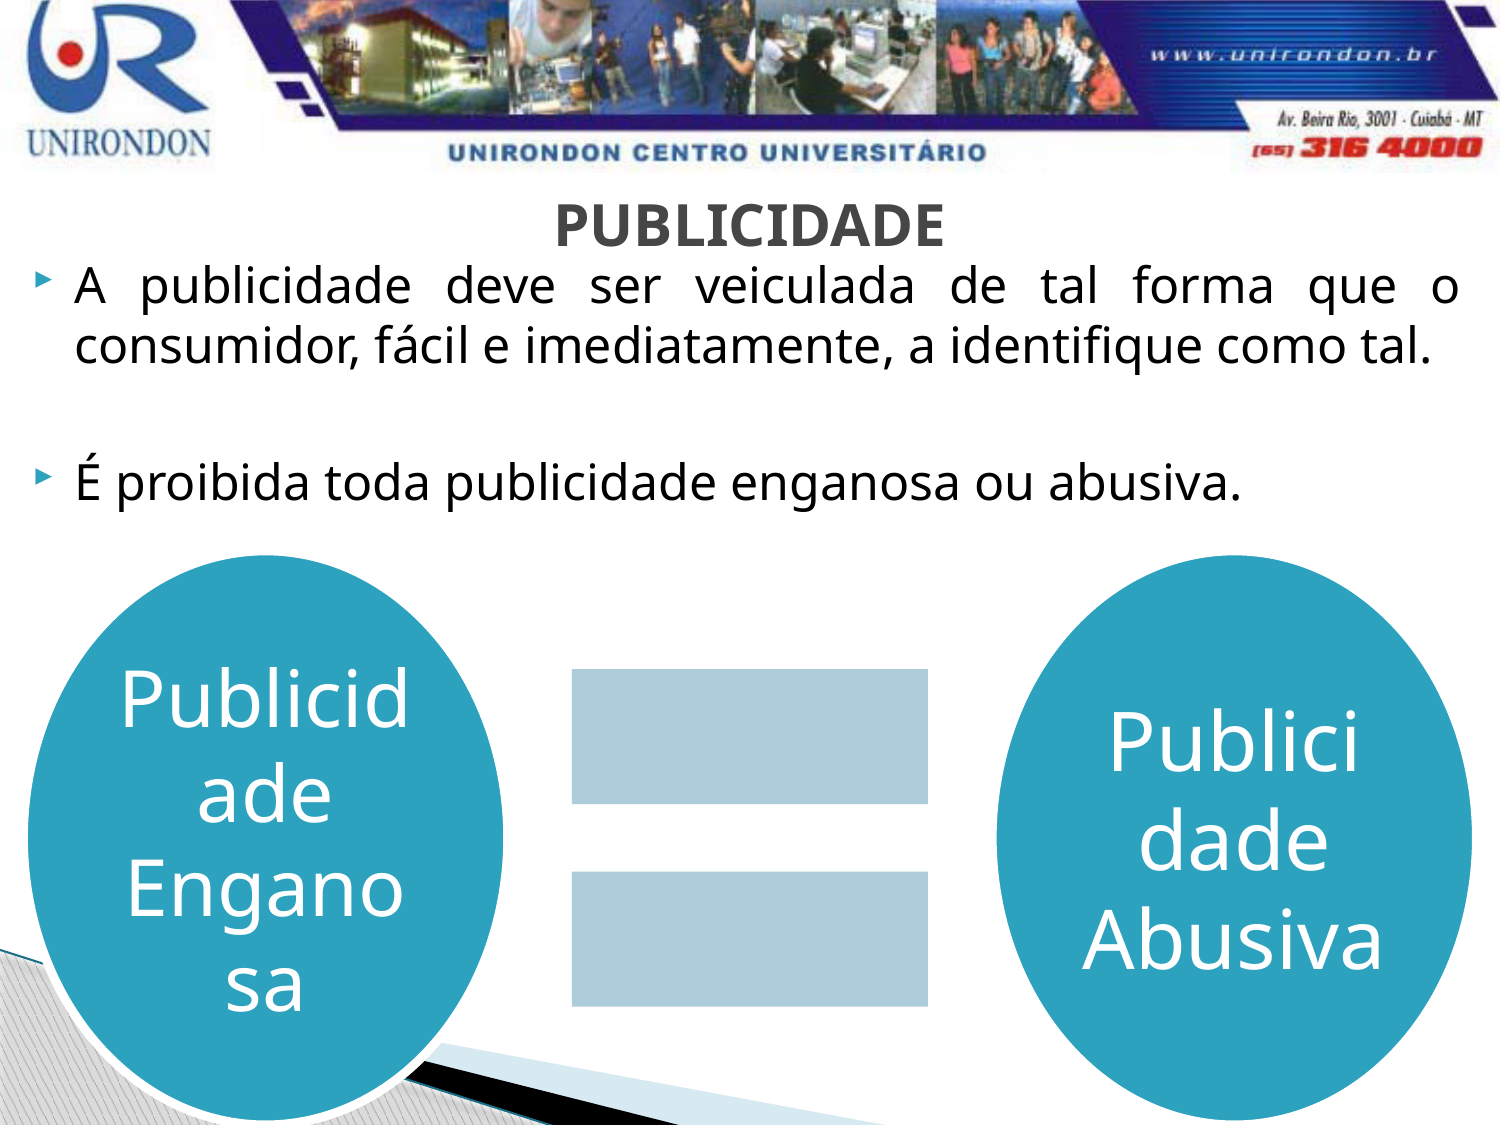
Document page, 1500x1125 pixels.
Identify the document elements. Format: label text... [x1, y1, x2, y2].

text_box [23, 550, 1477, 1125]
list A publicidade deve ser veiculada de tal forma que o consumidor, fácil e imediatamente, a identifique como tal. É proibida toda publicidade enganosa ou abusiva. [0, 246, 1477, 1079]
title PUBLICIDADE [0, 183, 1500, 270]
picture [0, 0, 1500, 174]
